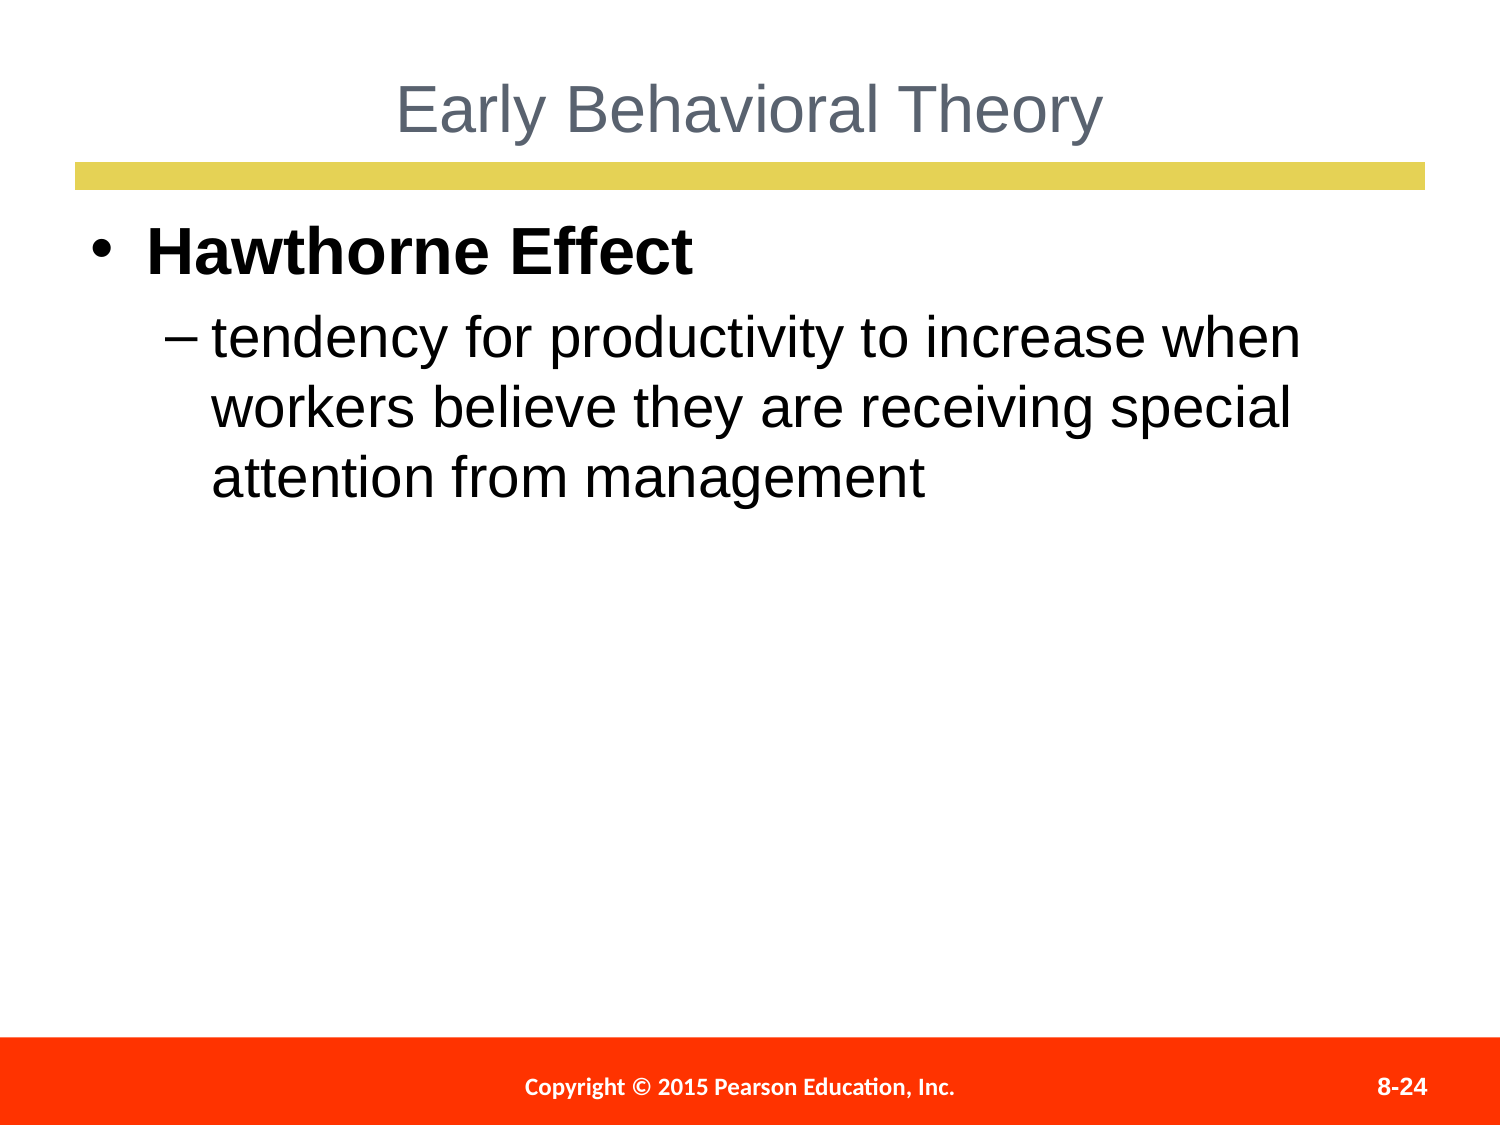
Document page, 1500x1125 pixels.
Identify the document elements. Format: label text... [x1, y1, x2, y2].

list Hawthorne Effect tendency for productivity to increase when workers believe they are receiving special attention from management [74, 199, 1426, 1006]
title Early Behavioral Theory [74, 12, 1426, 199]
